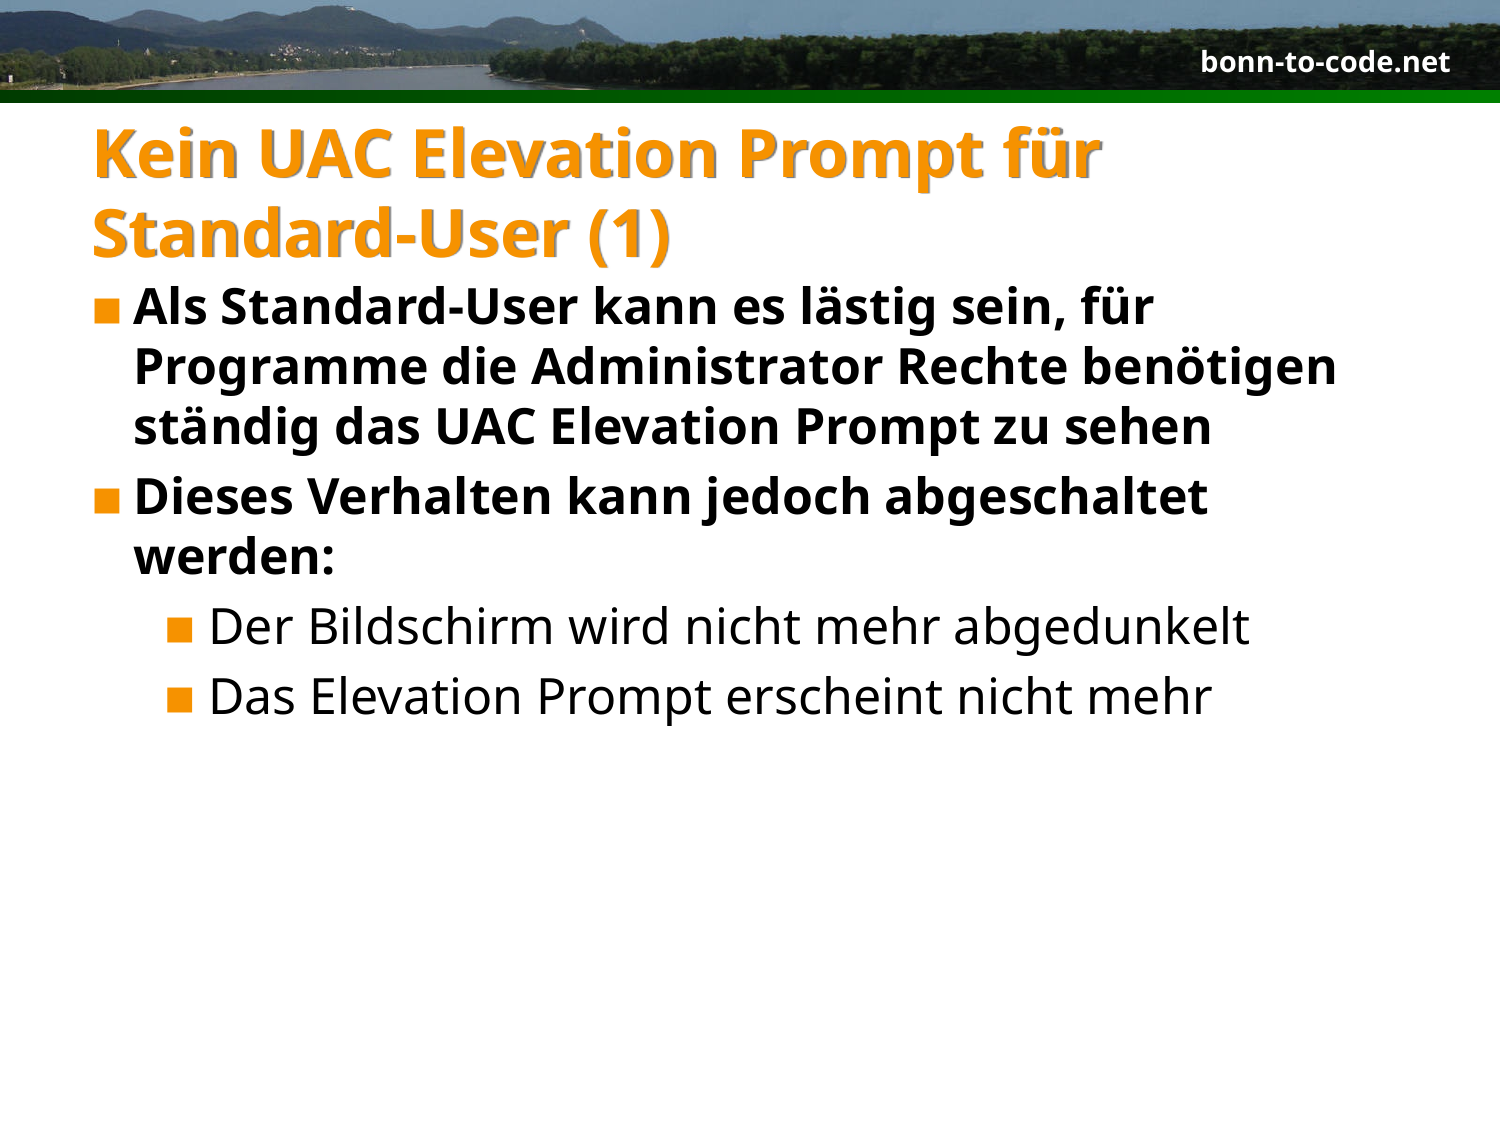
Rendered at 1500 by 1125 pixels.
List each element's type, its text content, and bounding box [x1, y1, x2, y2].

picture [0, 0, 1500, 90]
title Kein UAC Elevation Prompt für Standard-User (1) [76, 113, 1428, 268]
list Als Standard-User kann es lästig sein, für Programme die Administrator Rechte benötigen ständig das UAC Elevation Prompt zu sehen Dieses Verhalten kann jedoch abgeschaltet werden: Der Bildschirm wird nicht mehr abgedunkelt Das Elevation Prompt erscheint nicht mehr [74, 266, 1426, 1095]
